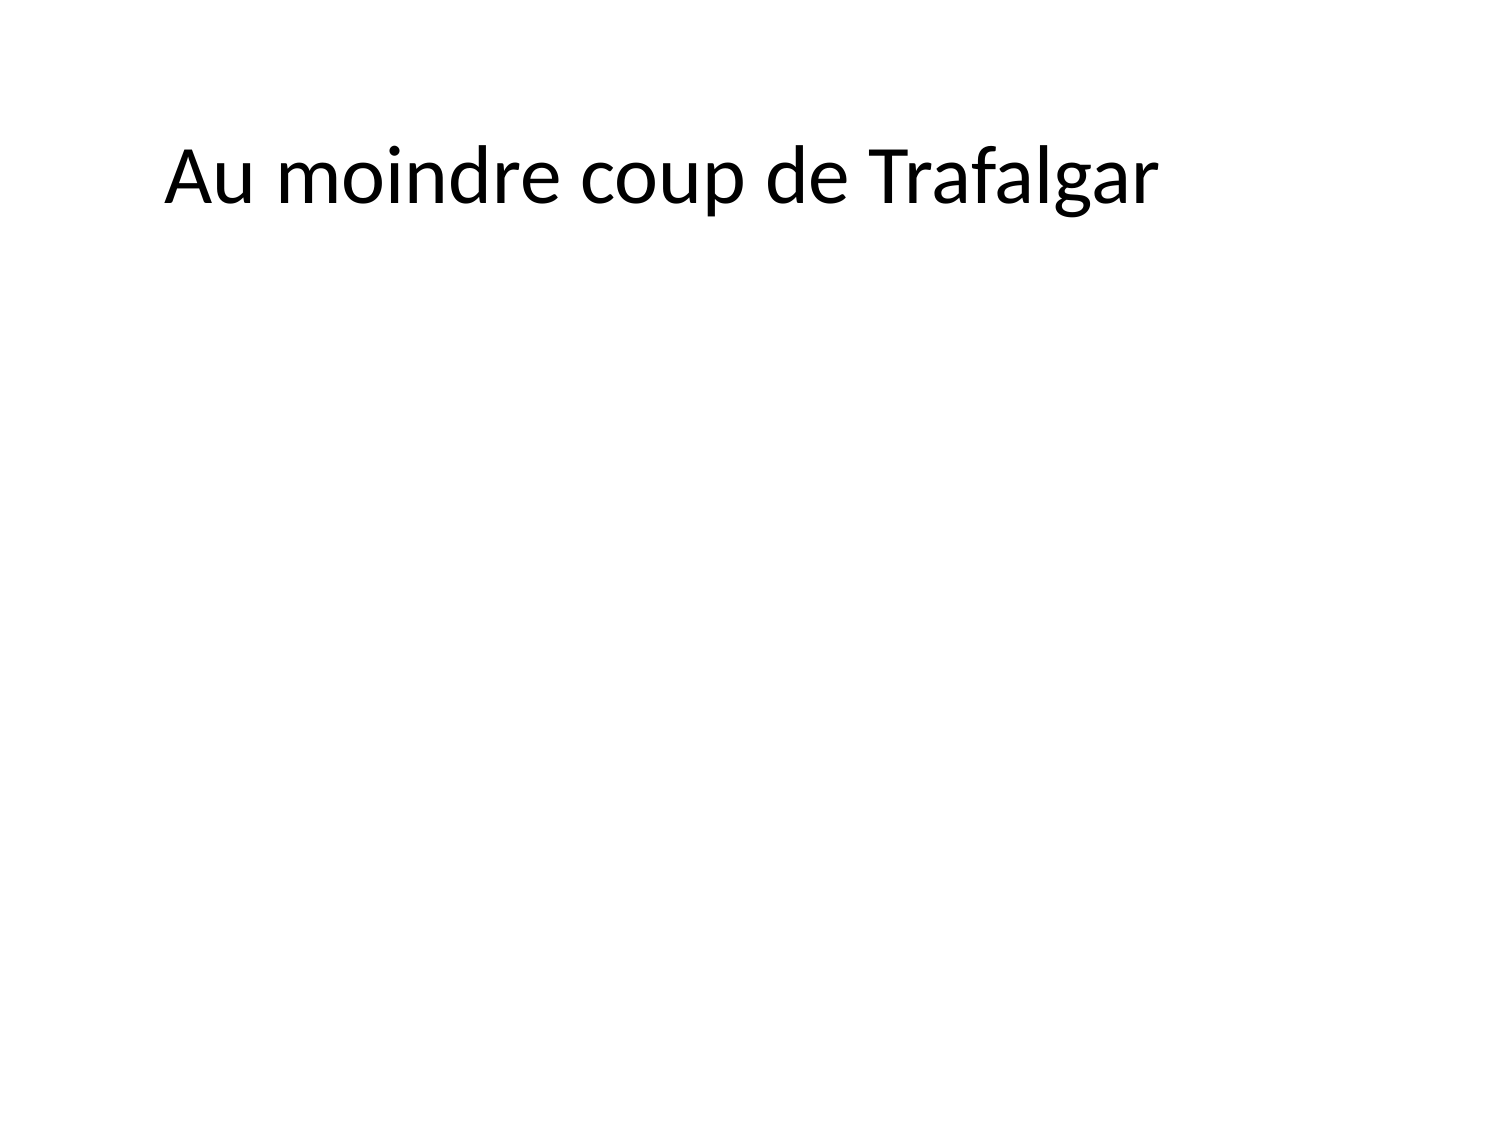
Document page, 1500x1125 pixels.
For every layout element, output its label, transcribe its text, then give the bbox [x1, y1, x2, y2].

text_box Au moindre coup de Trafalgar [150, 112, 1500, 328]
